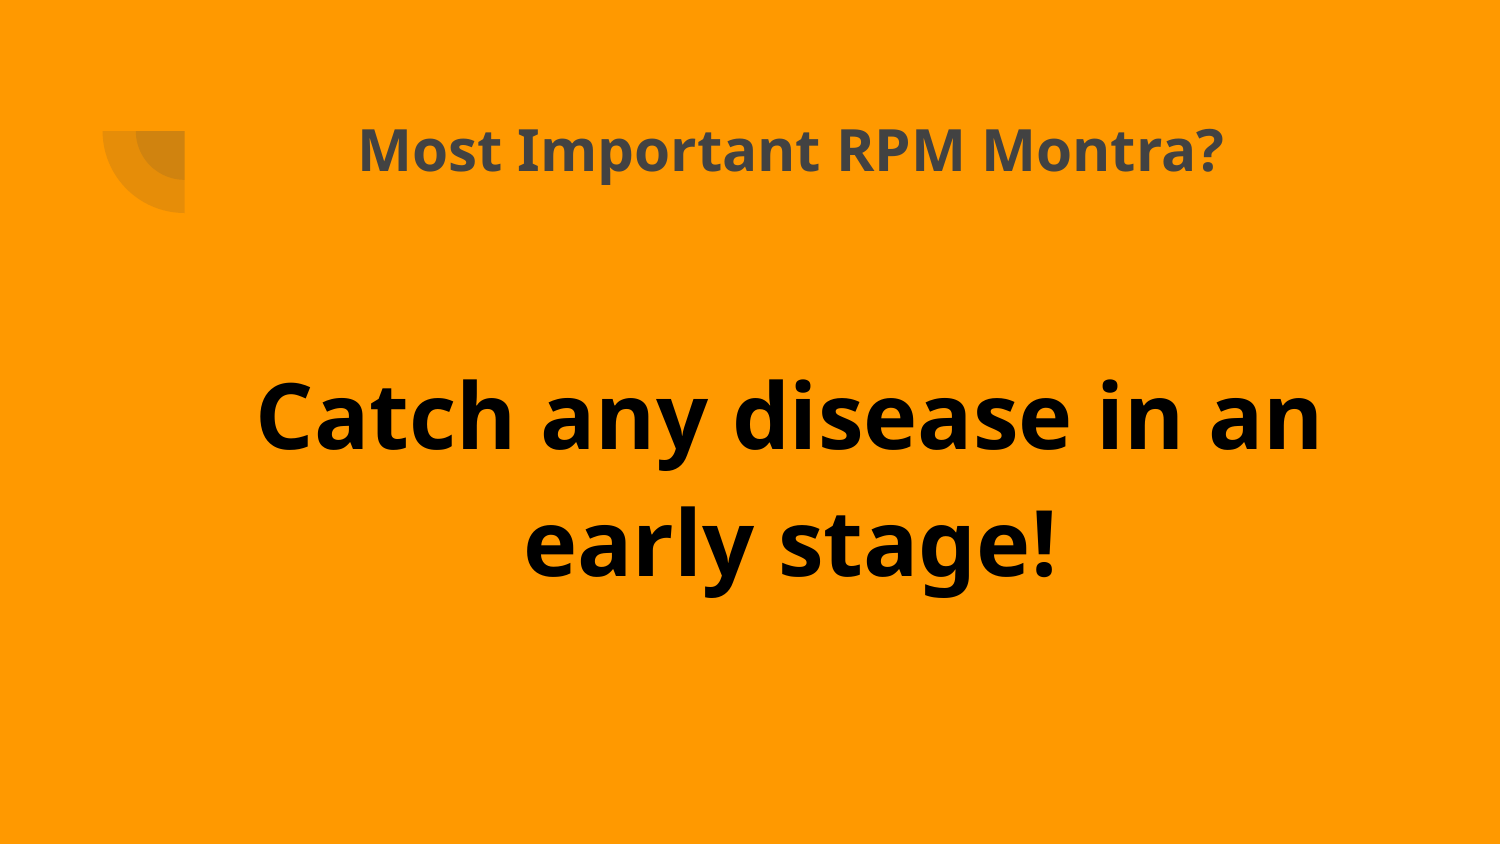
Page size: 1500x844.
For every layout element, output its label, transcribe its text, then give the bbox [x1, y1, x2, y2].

list Catch any disease in an early stage! [213, 326, 1368, 744]
title Most Important RPM Montra? [197, 98, 1384, 263]
